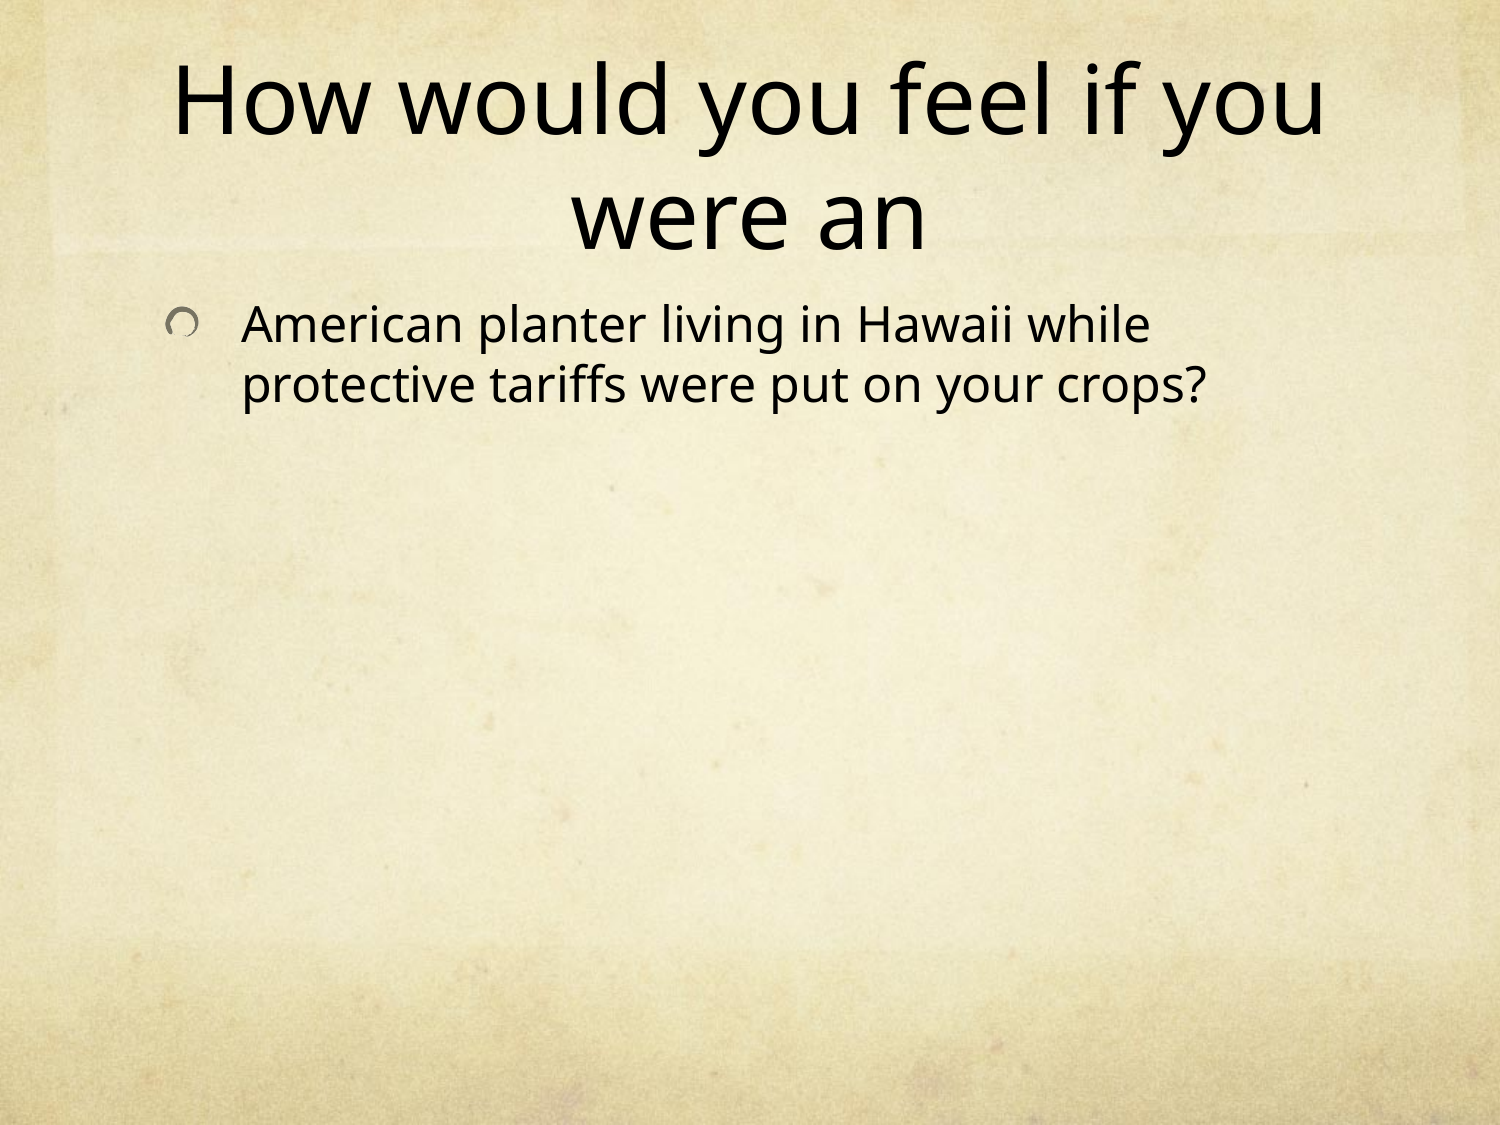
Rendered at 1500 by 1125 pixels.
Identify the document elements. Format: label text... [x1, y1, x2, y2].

list American planter living in Hawaii while protective tariffs were put on your crops? [150, 284, 1350, 950]
title How would you feel if you were an [150, 82, 1350, 225]
picture [0, 0, 1500, 1125]
